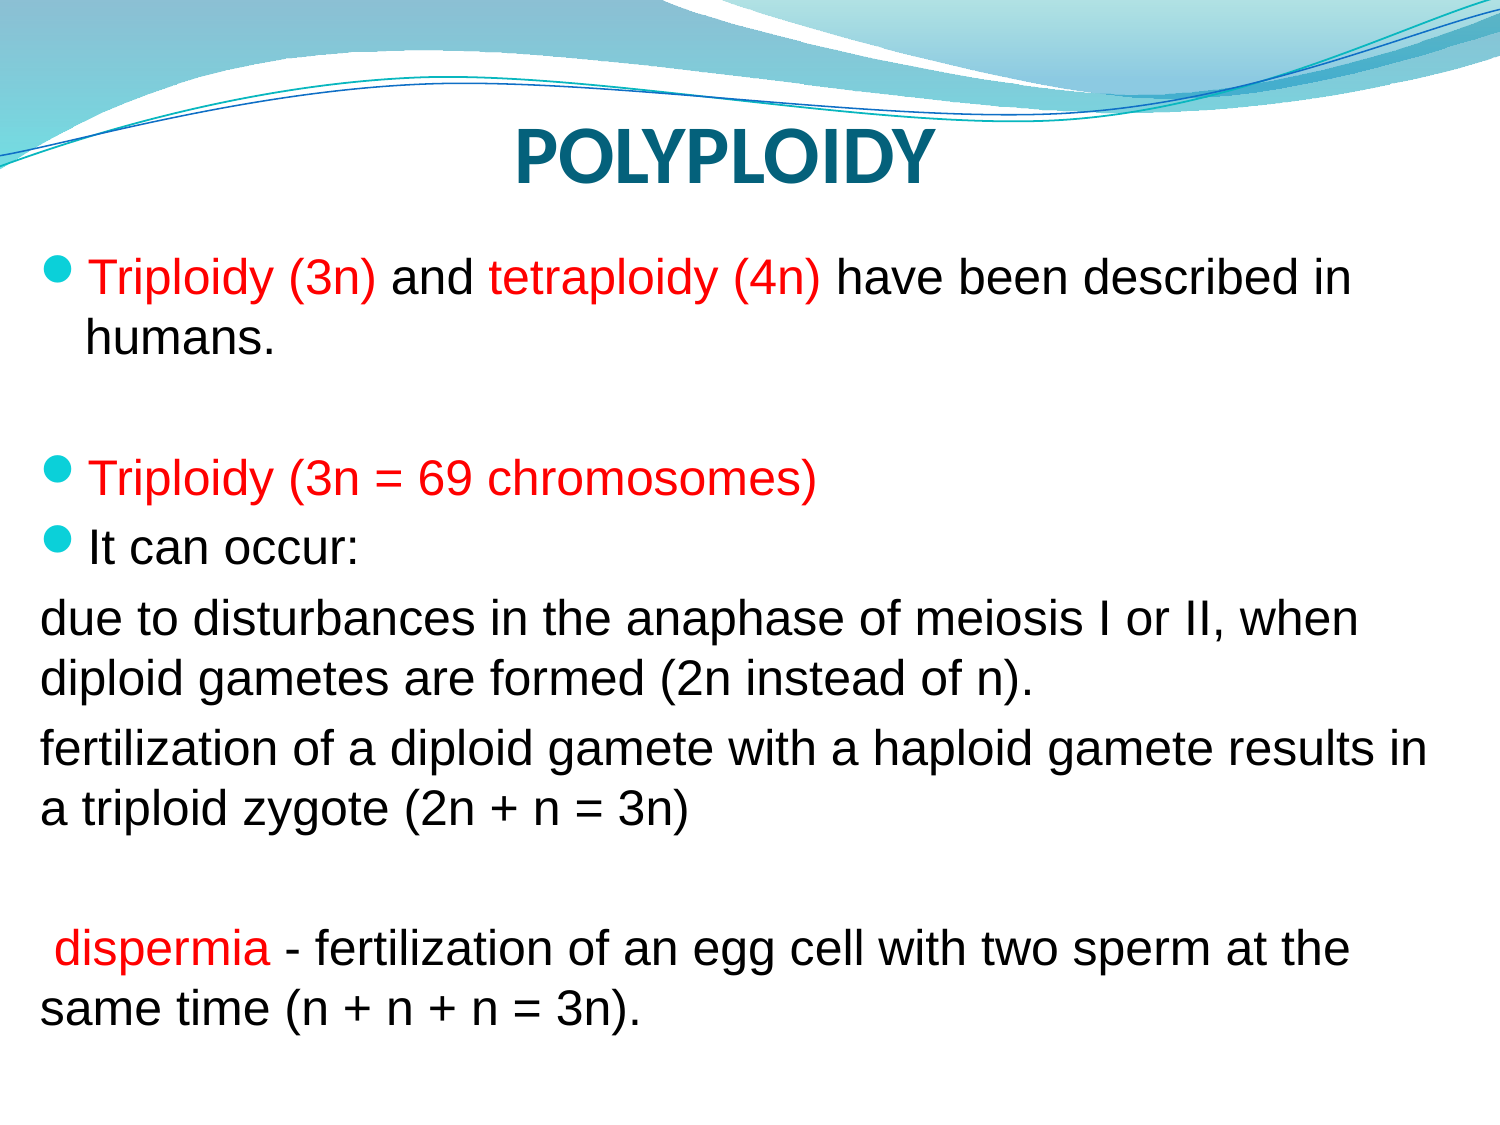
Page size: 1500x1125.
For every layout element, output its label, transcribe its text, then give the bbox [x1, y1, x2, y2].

title POLYPLOIDY [50, 24, 1400, 200]
list Triploidy (3n) and tetraploidy (4n) have been described in humans. Triploidy (3n = 69 chromosomes) It can occur: due to disturbances in the anaphase of meiosis I or II, when diploid gametes are formed (2n instead of n). fertilization of a diploid gamete with a haploid gamete results in a triploid zygote (2n + n = 3n) dispermia - fertilization of an egg cell with two sperm at the same time (n + n + n = 3n). [24, 237, 1463, 1025]
